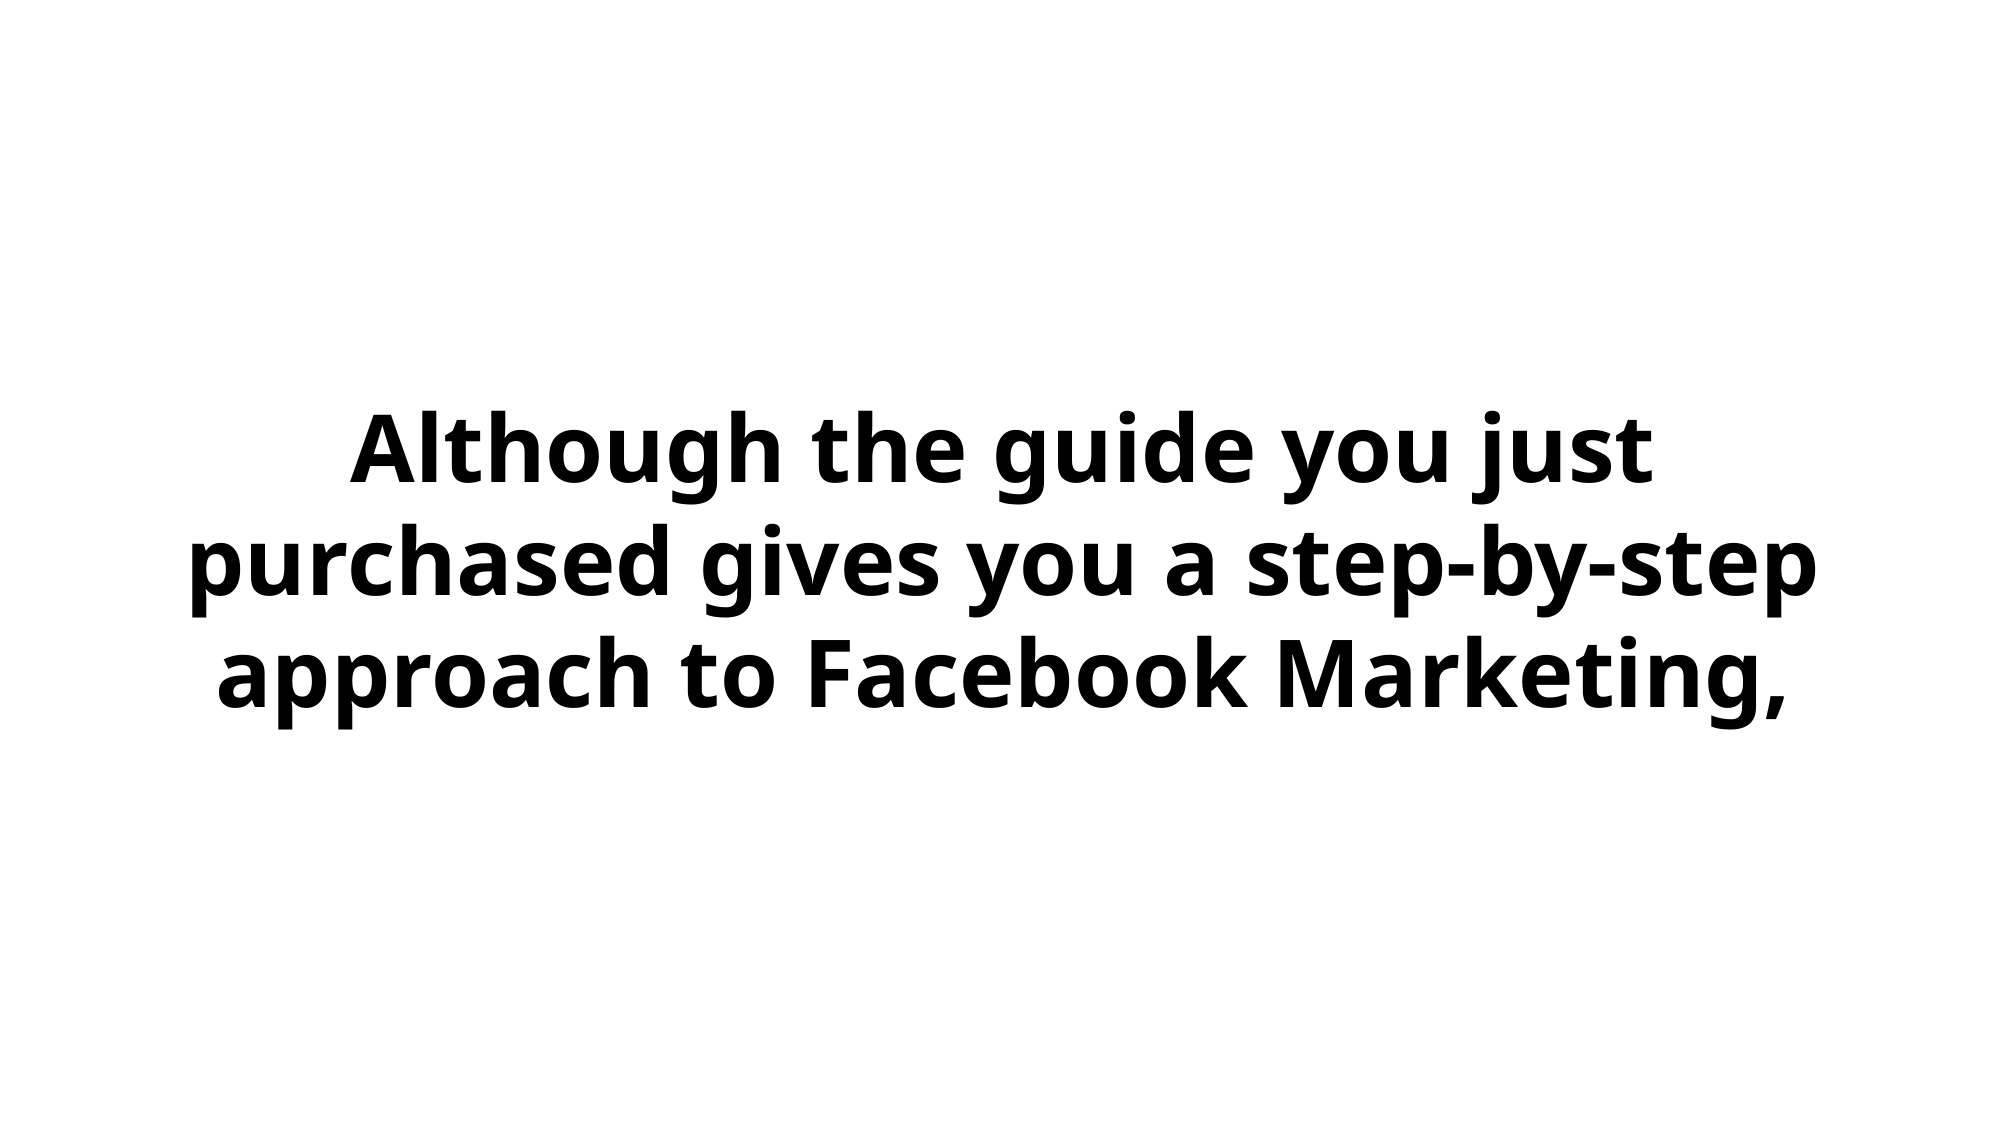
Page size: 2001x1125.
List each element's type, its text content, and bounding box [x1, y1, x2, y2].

text_box Although the guide you just purchased gives you a step-by-step approach to Facebook Marketing, [150, 381, 1857, 734]
